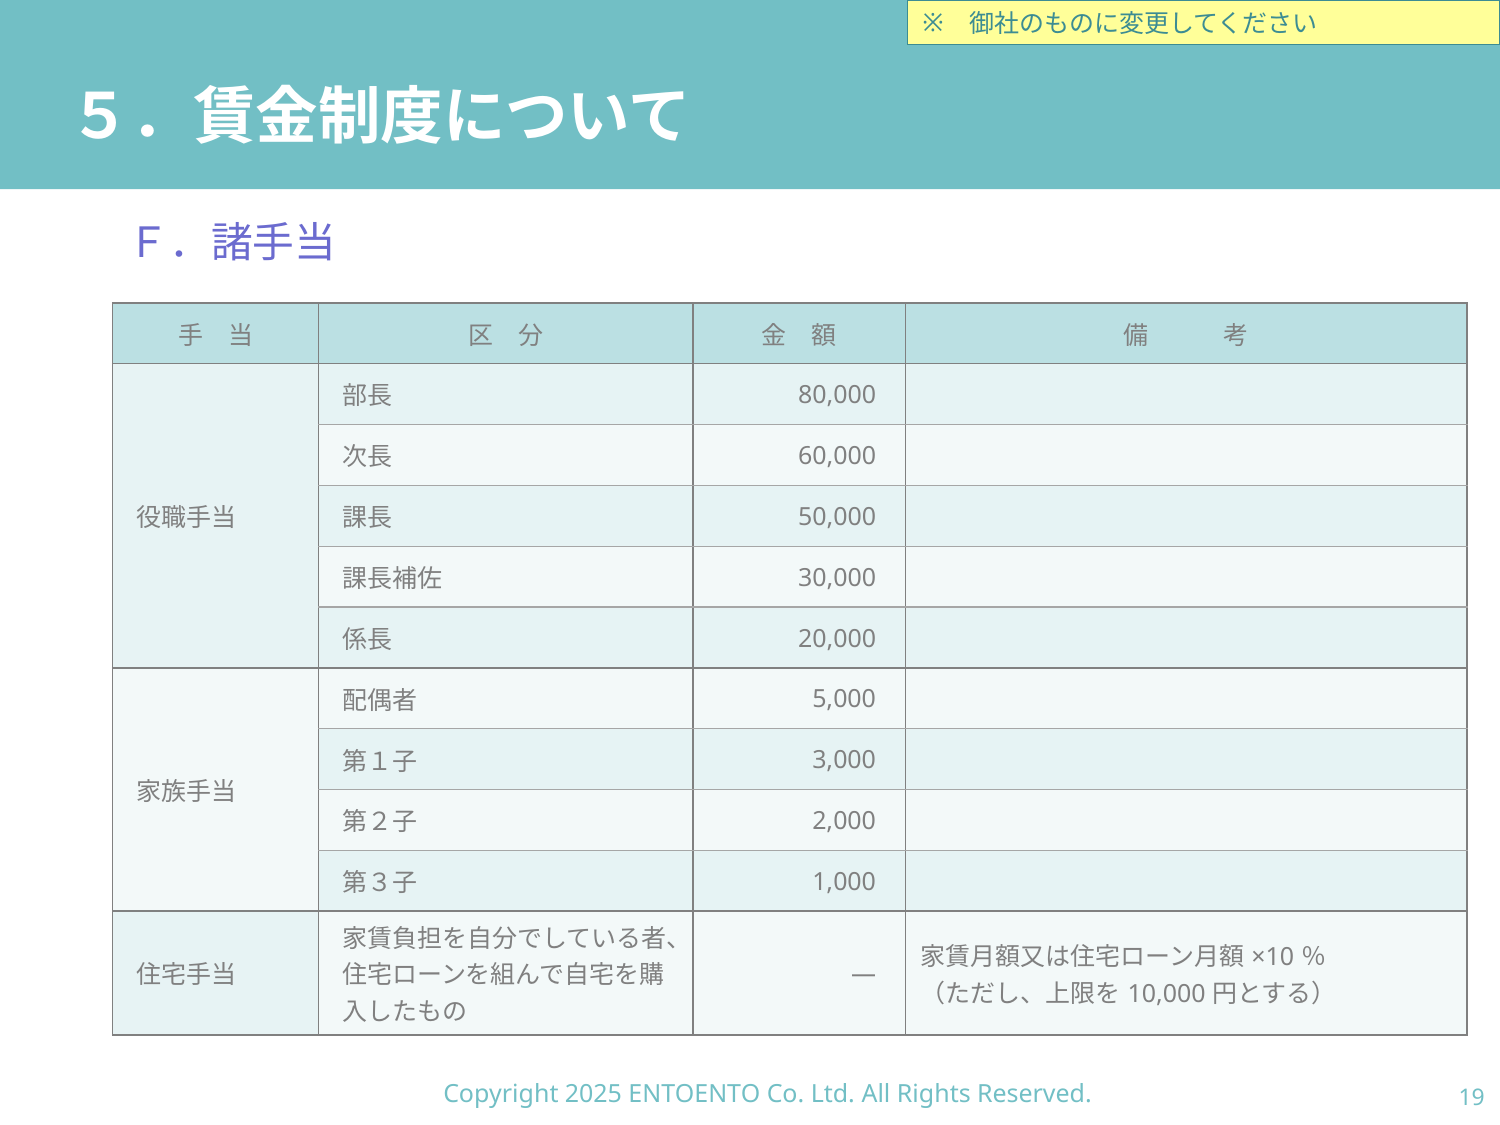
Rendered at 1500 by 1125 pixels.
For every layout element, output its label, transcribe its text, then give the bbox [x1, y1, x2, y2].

table_cell 第２子 [319, 790, 692, 850]
table_cell 80,000 [694, 364, 905, 424]
table_cell 課長 [319, 486, 692, 546]
table_cell ― [694, 912, 905, 1034]
table_header 区 分 [319, 304, 692, 363]
table_cell [906, 851, 1466, 910]
table_cell 次長 [319, 425, 692, 485]
table_cell [906, 364, 1466, 424]
slide_number 18 [1187, 1074, 1500, 1121]
table_cell 3,000 [694, 729, 905, 789]
table_cell 第１子 [319, 729, 692, 789]
footer Copyright 2025 ENTOENTO Co. Ltd. All Rights Reserved. [206, 1070, 1331, 1125]
text_box 御社のものに変更してください [907, 0, 1500, 45]
table_cell [906, 669, 1466, 728]
table_cell 20,000 [694, 608, 905, 667]
title ５．賃金制度について [53, 42, 1388, 185]
table_cell 家賃負担を自分でしている者、住宅ローンを組んで自宅を購入したもの [319, 912, 692, 1034]
table_cell 60,000 [694, 425, 905, 485]
table_cell 1,000 [694, 851, 905, 910]
table_cell [906, 486, 1466, 546]
table_cell [906, 547, 1466, 606]
table_cell 家賃月額又は住宅ローン月額×10％ （ただし、上限を10,000円とする） [906, 912, 1466, 1034]
table_cell 係長 [319, 608, 692, 667]
table_header 金 額 [694, 304, 905, 363]
table_cell 第３子 [319, 851, 692, 910]
table_cell 2,000 [694, 790, 905, 850]
table_cell 5,000 [694, 669, 905, 728]
table_header 備 考 [906, 304, 1466, 363]
table_cell 部長 [319, 364, 692, 424]
table_cell 50,000 [694, 486, 905, 546]
table_cell 課長補佐 [319, 547, 692, 606]
table_cell [906, 790, 1466, 850]
list Ｆ．諸手当 [112, 208, 1388, 302]
table_cell [906, 608, 1466, 667]
table_header 手 当 [113, 304, 318, 363]
table_cell 配偶者 [319, 669, 692, 728]
table_cell 住宅手当 [113, 912, 318, 1034]
table_cell [906, 729, 1466, 789]
table_cell 家族手当 [113, 669, 318, 910]
table_cell 役職手当 [113, 364, 318, 667]
table_cell 30,000 [694, 547, 905, 606]
table_cell [906, 425, 1466, 485]
